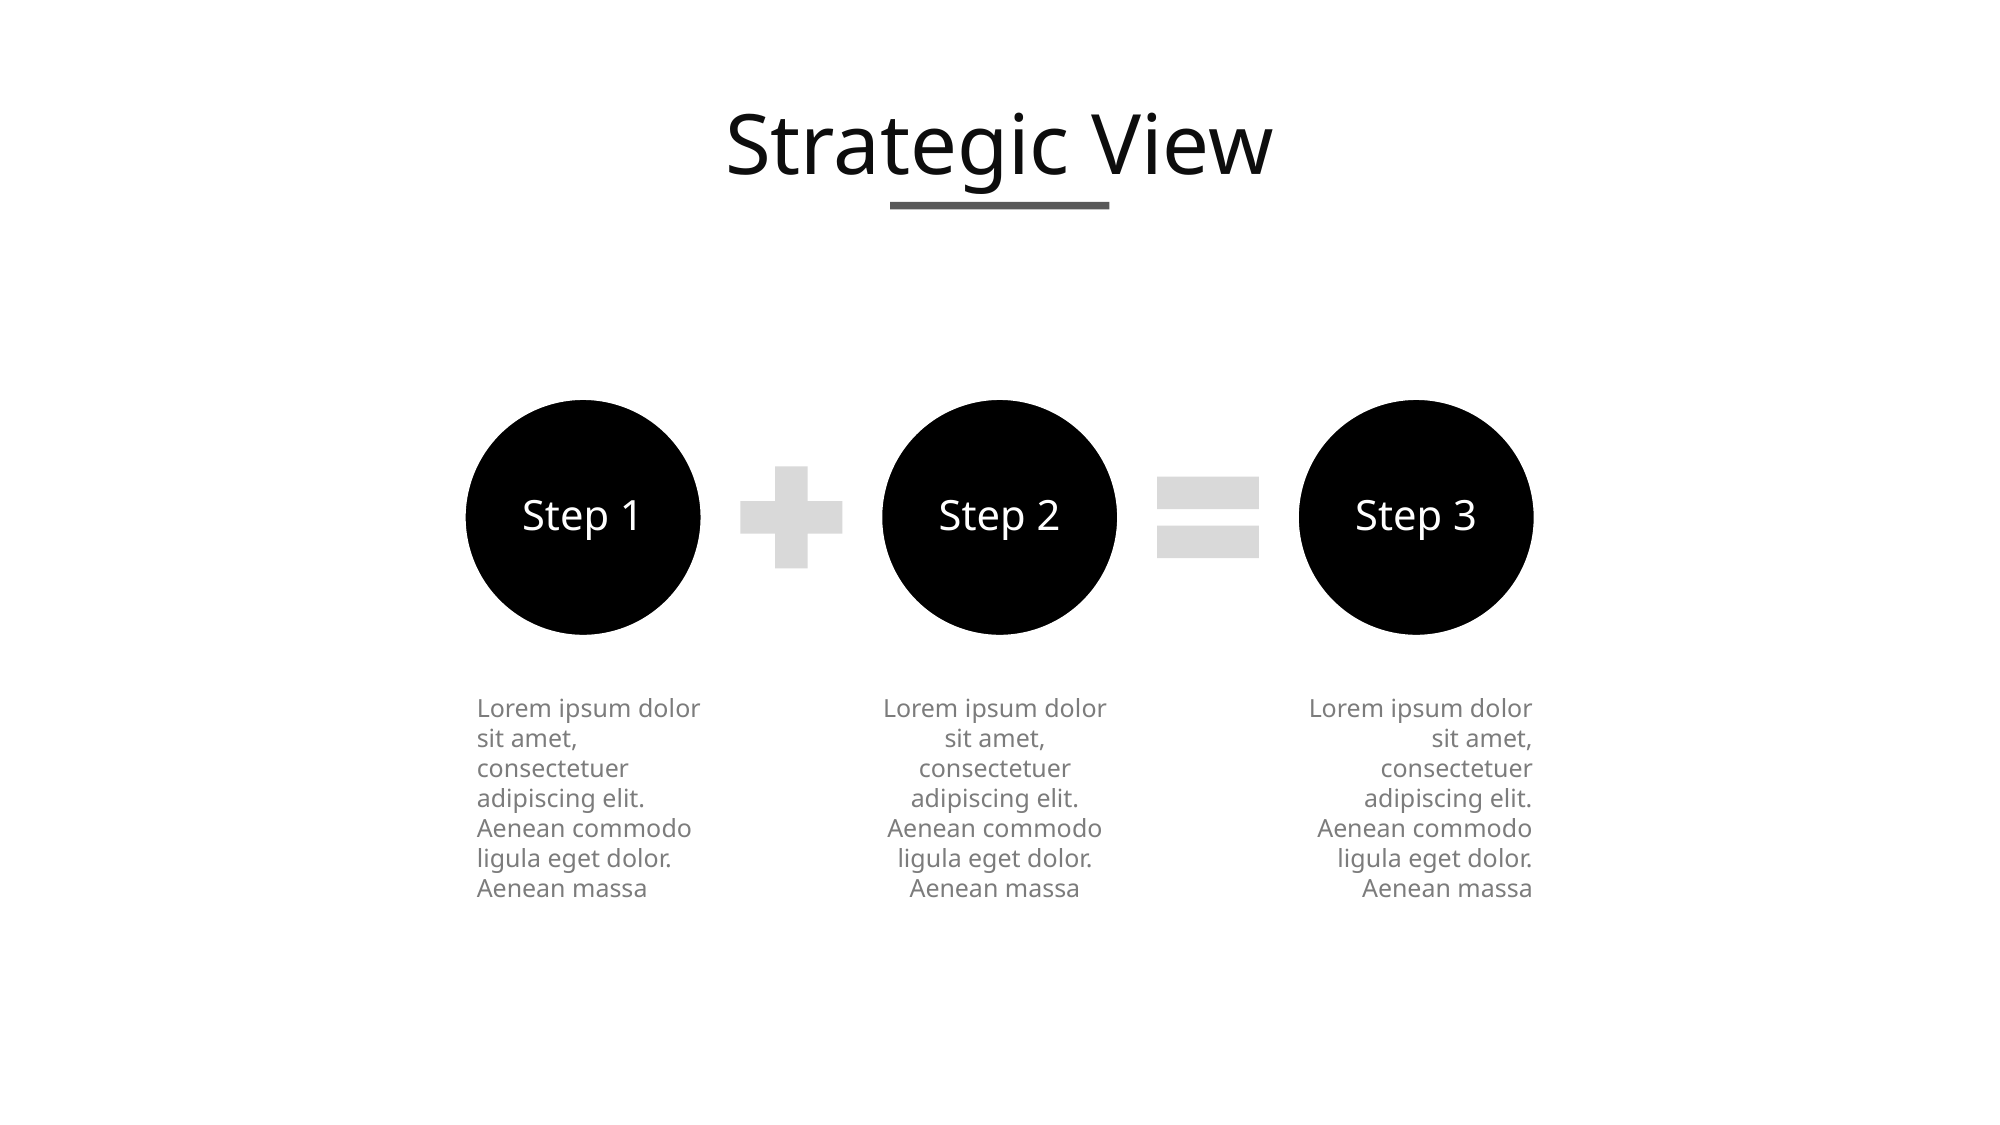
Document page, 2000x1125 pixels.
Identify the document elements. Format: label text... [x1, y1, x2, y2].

text_box Strategic View [0, 96, 2000, 187]
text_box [463, 159, 1537, 876]
text_box Lorem ipsum dolor sit amet, consectetuer adipiscing elit. Aenean commodo ligula eget dolor. Aenean massa [1287, 685, 1548, 910]
text_box Lorem ipsum dolor sit amet, consectetuer adipiscing elit. Aenean commodo ligula eget dolor. Aenean massa [462, 882, 723, 910]
text_box Lorem ipsum dolor sit amet, consectetuer adipiscing elit. Aenean commodo ligula eget dolor. Aenean massa [864, 883, 1126, 910]
